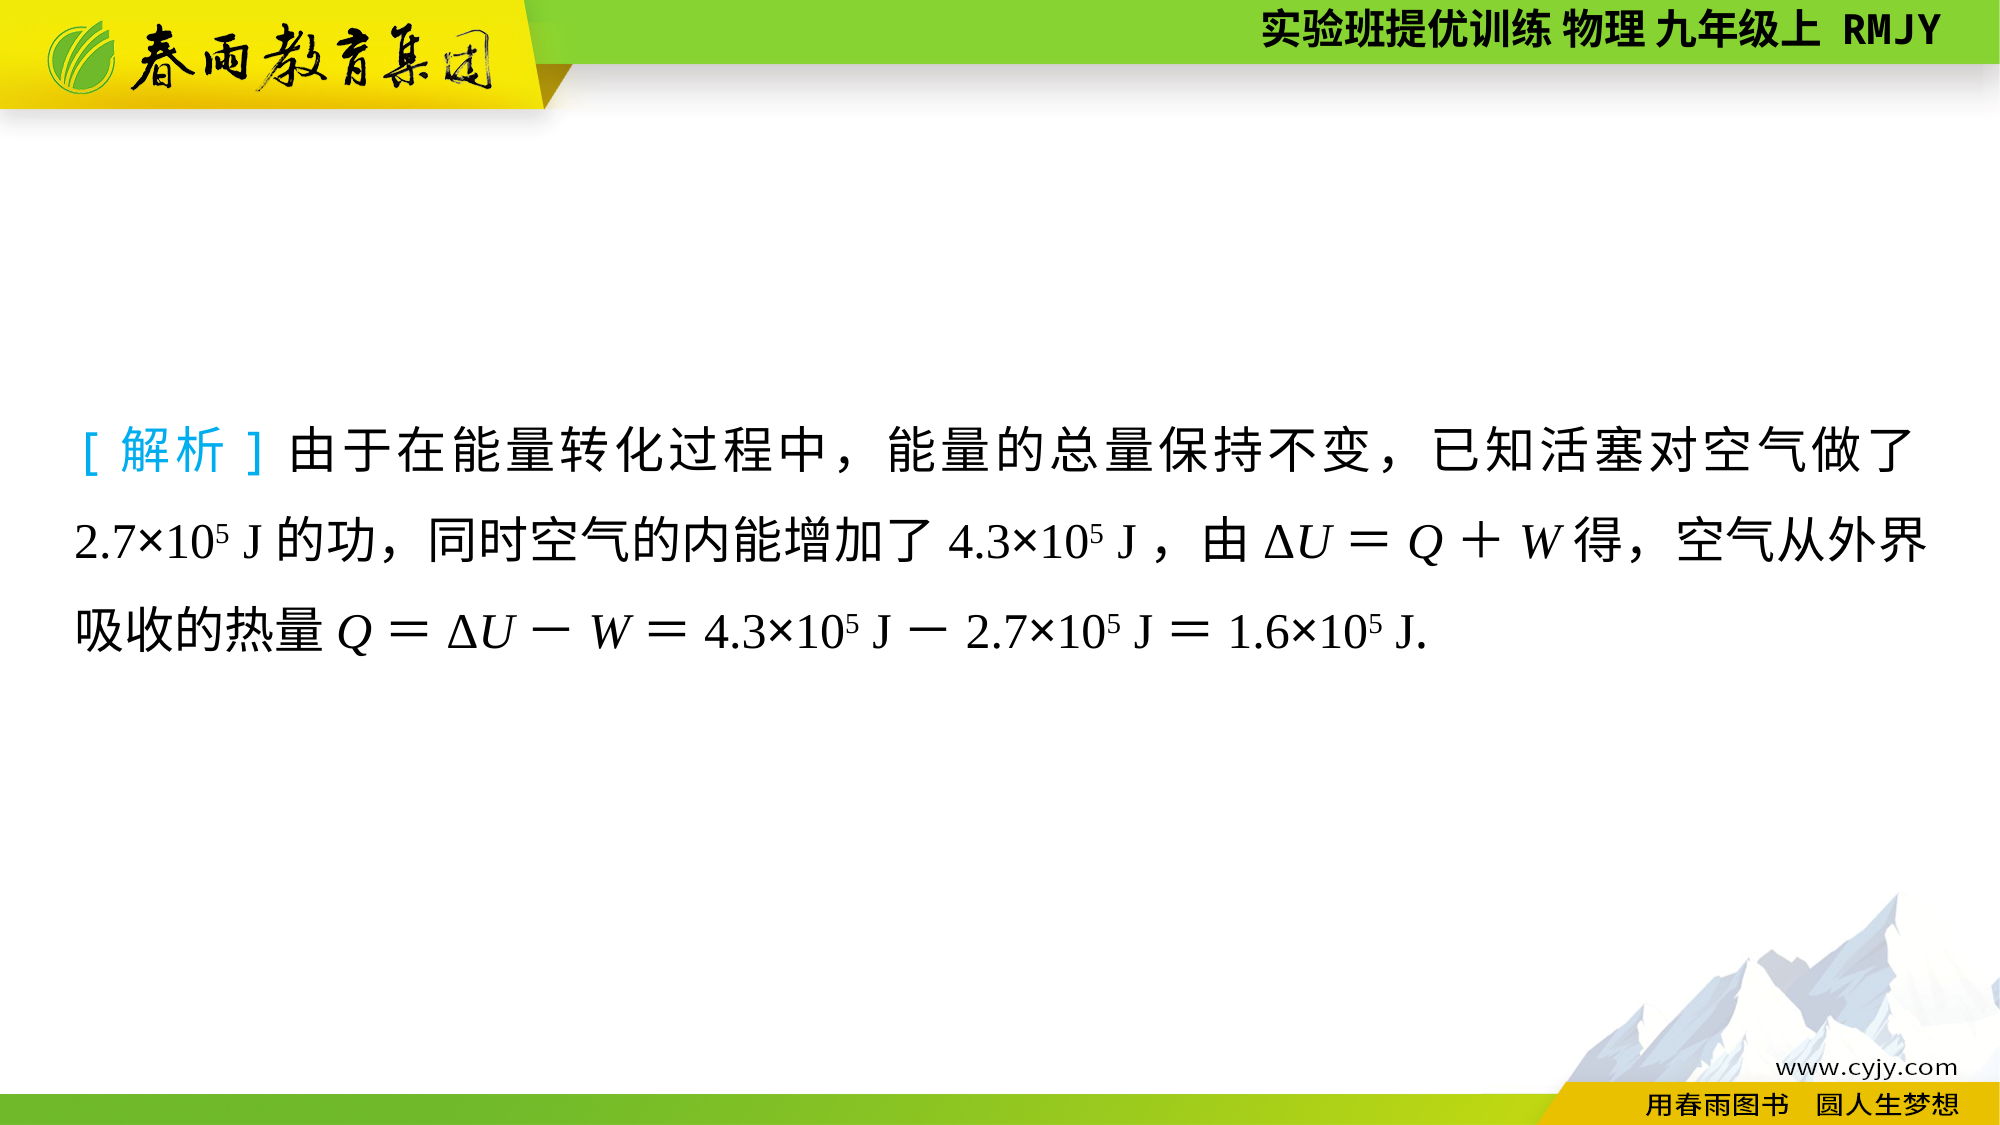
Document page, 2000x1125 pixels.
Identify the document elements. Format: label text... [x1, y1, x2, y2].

picture [0, 0, 2000, 1125]
list [解析]由于在能量转化过程中，能量的总量保持不变，已知活塞对空气做了2.7×105 J的功，同时空气的内能增加了4.3×105 J，由ΔU＝Q＋W得，空气从外界吸收的热量Q＝ΔU－W＝4.3×105 J－2.7×105 J＝1.6×105 J. [59, 380, 1944, 657]
